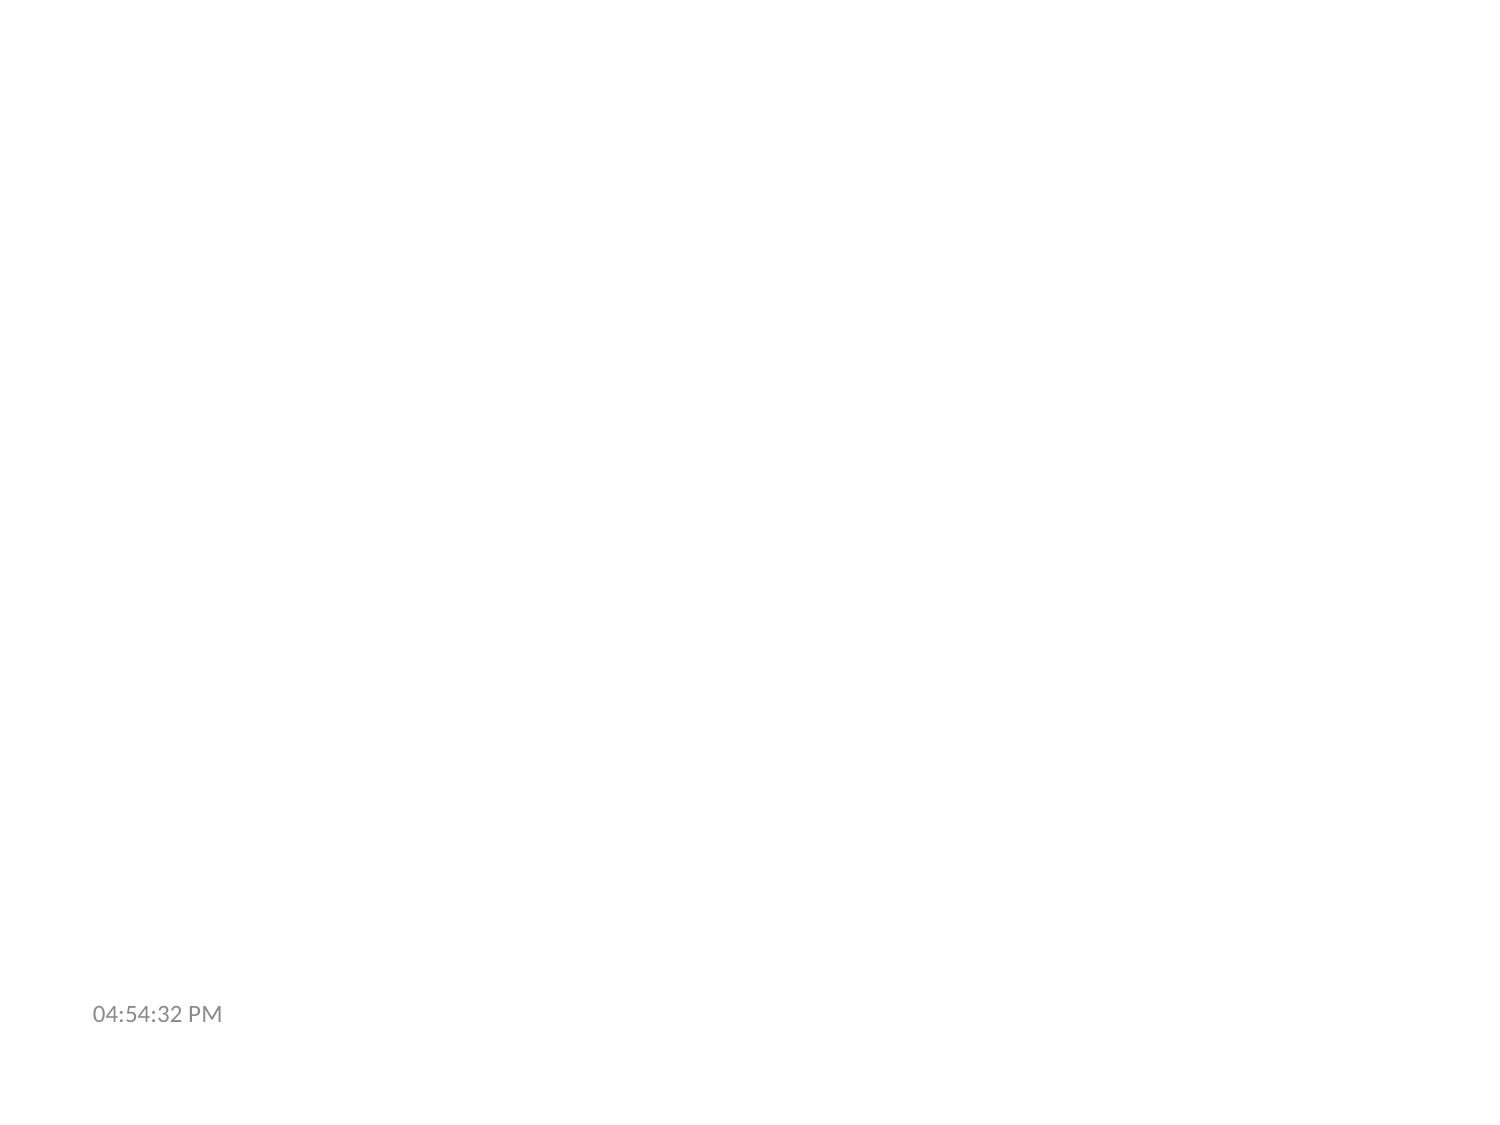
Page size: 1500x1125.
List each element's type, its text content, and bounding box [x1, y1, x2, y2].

text_box 3:35:09 PM [77, 982, 428, 1043]
